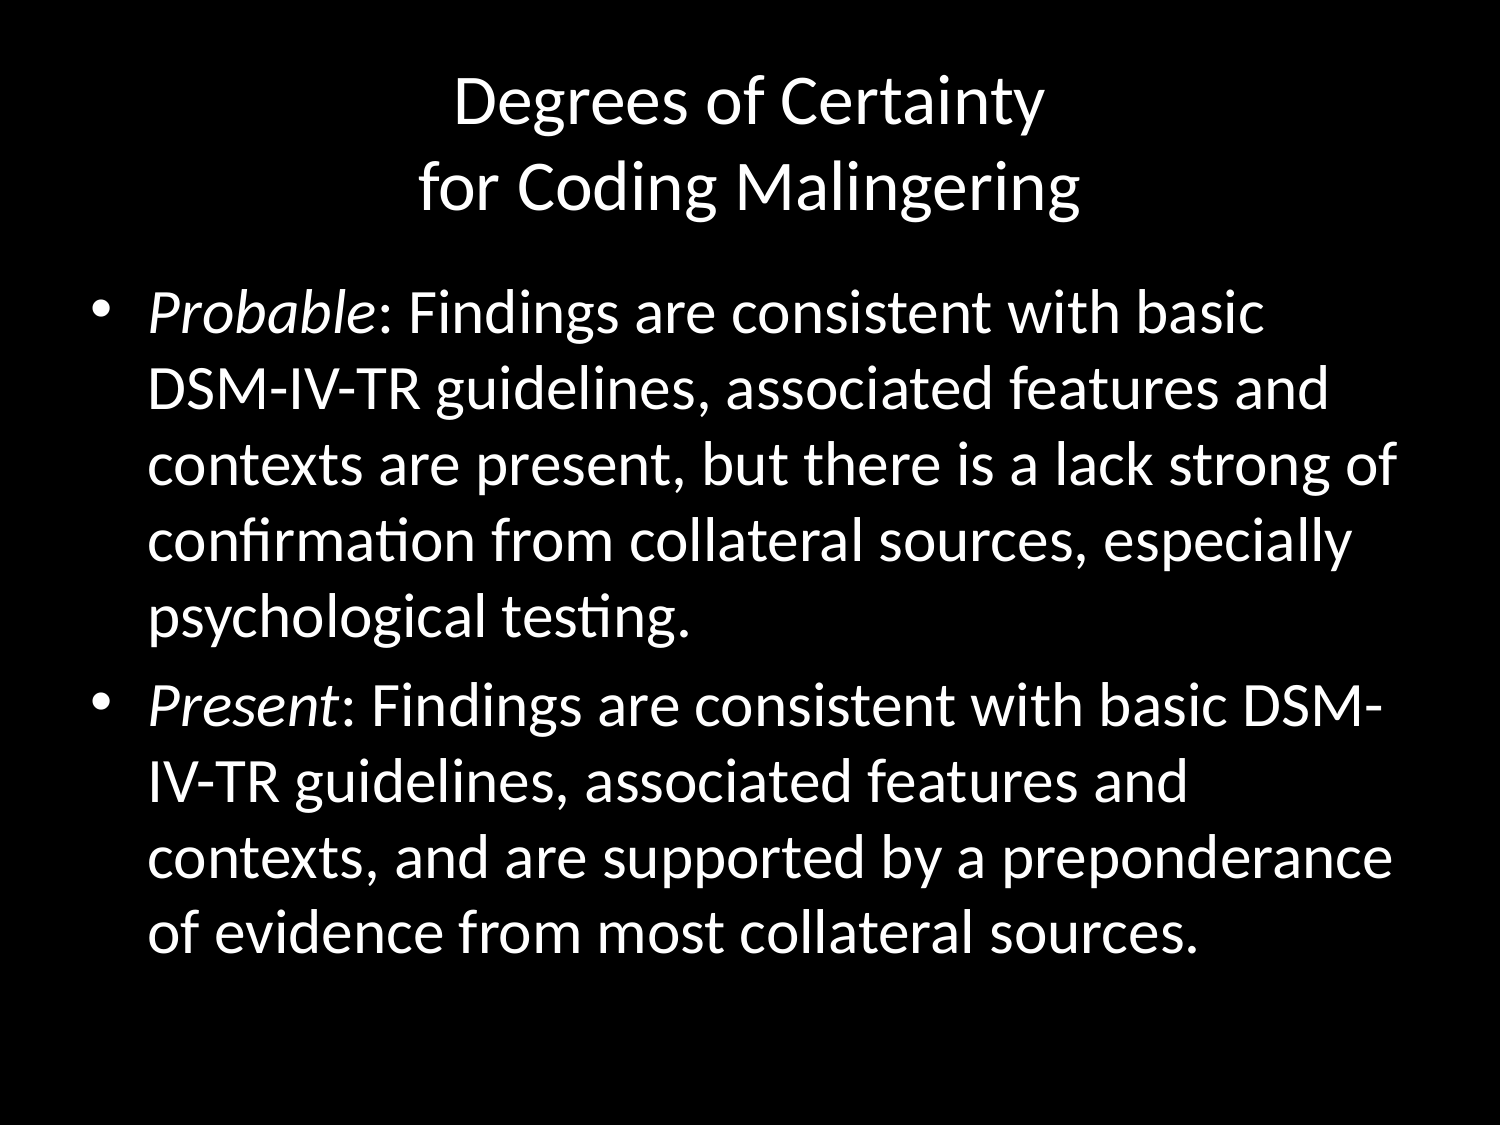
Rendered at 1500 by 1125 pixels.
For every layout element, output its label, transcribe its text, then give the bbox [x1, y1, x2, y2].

title Degrees of Certainty for Coding Malingering [75, 45, 1425, 233]
list Probable: Findings are consistent with basic DSM-IV-TR guidelines, associated features and contexts are present, but there is a lack strong of confirmation from collateral sources, especially psychological testing. Present: Findings are consistent with basic DSM-IV-TR guidelines, associated features and contexts, and are supported by a preponderance of evidence from most collateral sources. [75, 262, 1425, 1005]
